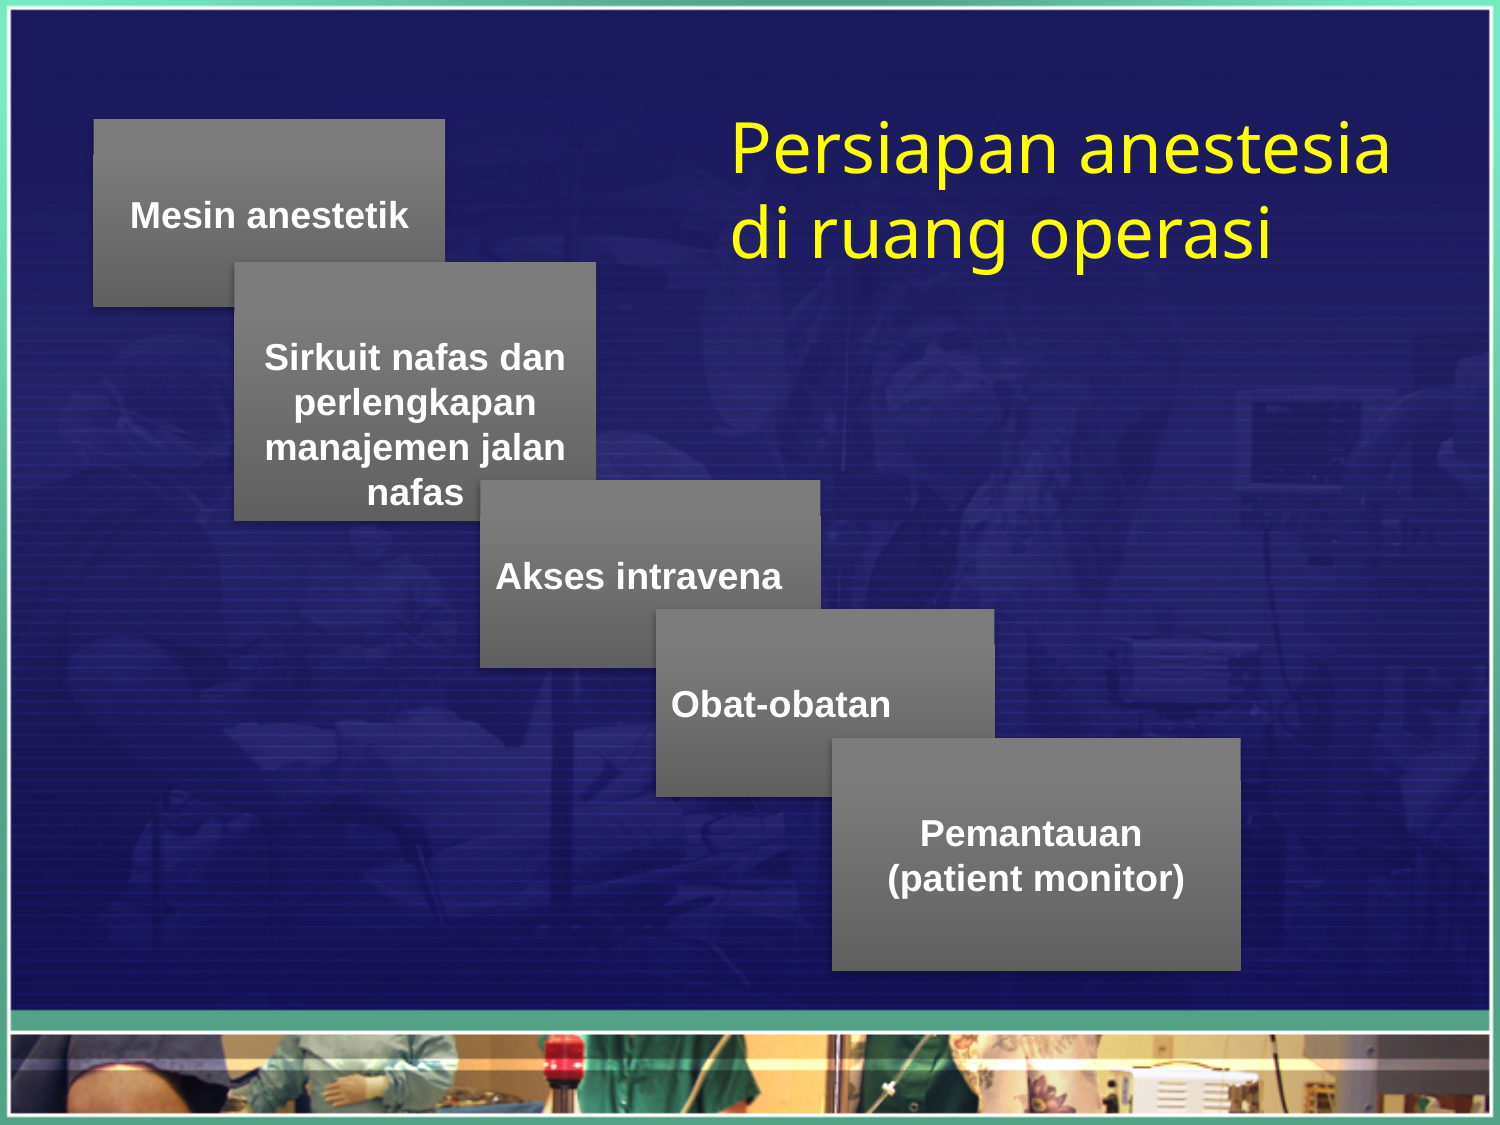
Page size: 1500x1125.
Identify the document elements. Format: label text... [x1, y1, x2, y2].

text_box Mesin anestetik [93, 119, 446, 307]
text_box Pemantauan (patient monitor) [832, 738, 1241, 971]
text_box Sirkuit nafas dan perlengkapan manajemen jalan nafas [234, 262, 597, 521]
title Persiapan anestesia di ruang operasi [714, 93, 1437, 282]
picture [0, 0, 1500, 1125]
text_box Akses intravena [480, 480, 821, 668]
text_box Obat-obatan [656, 609, 995, 797]
